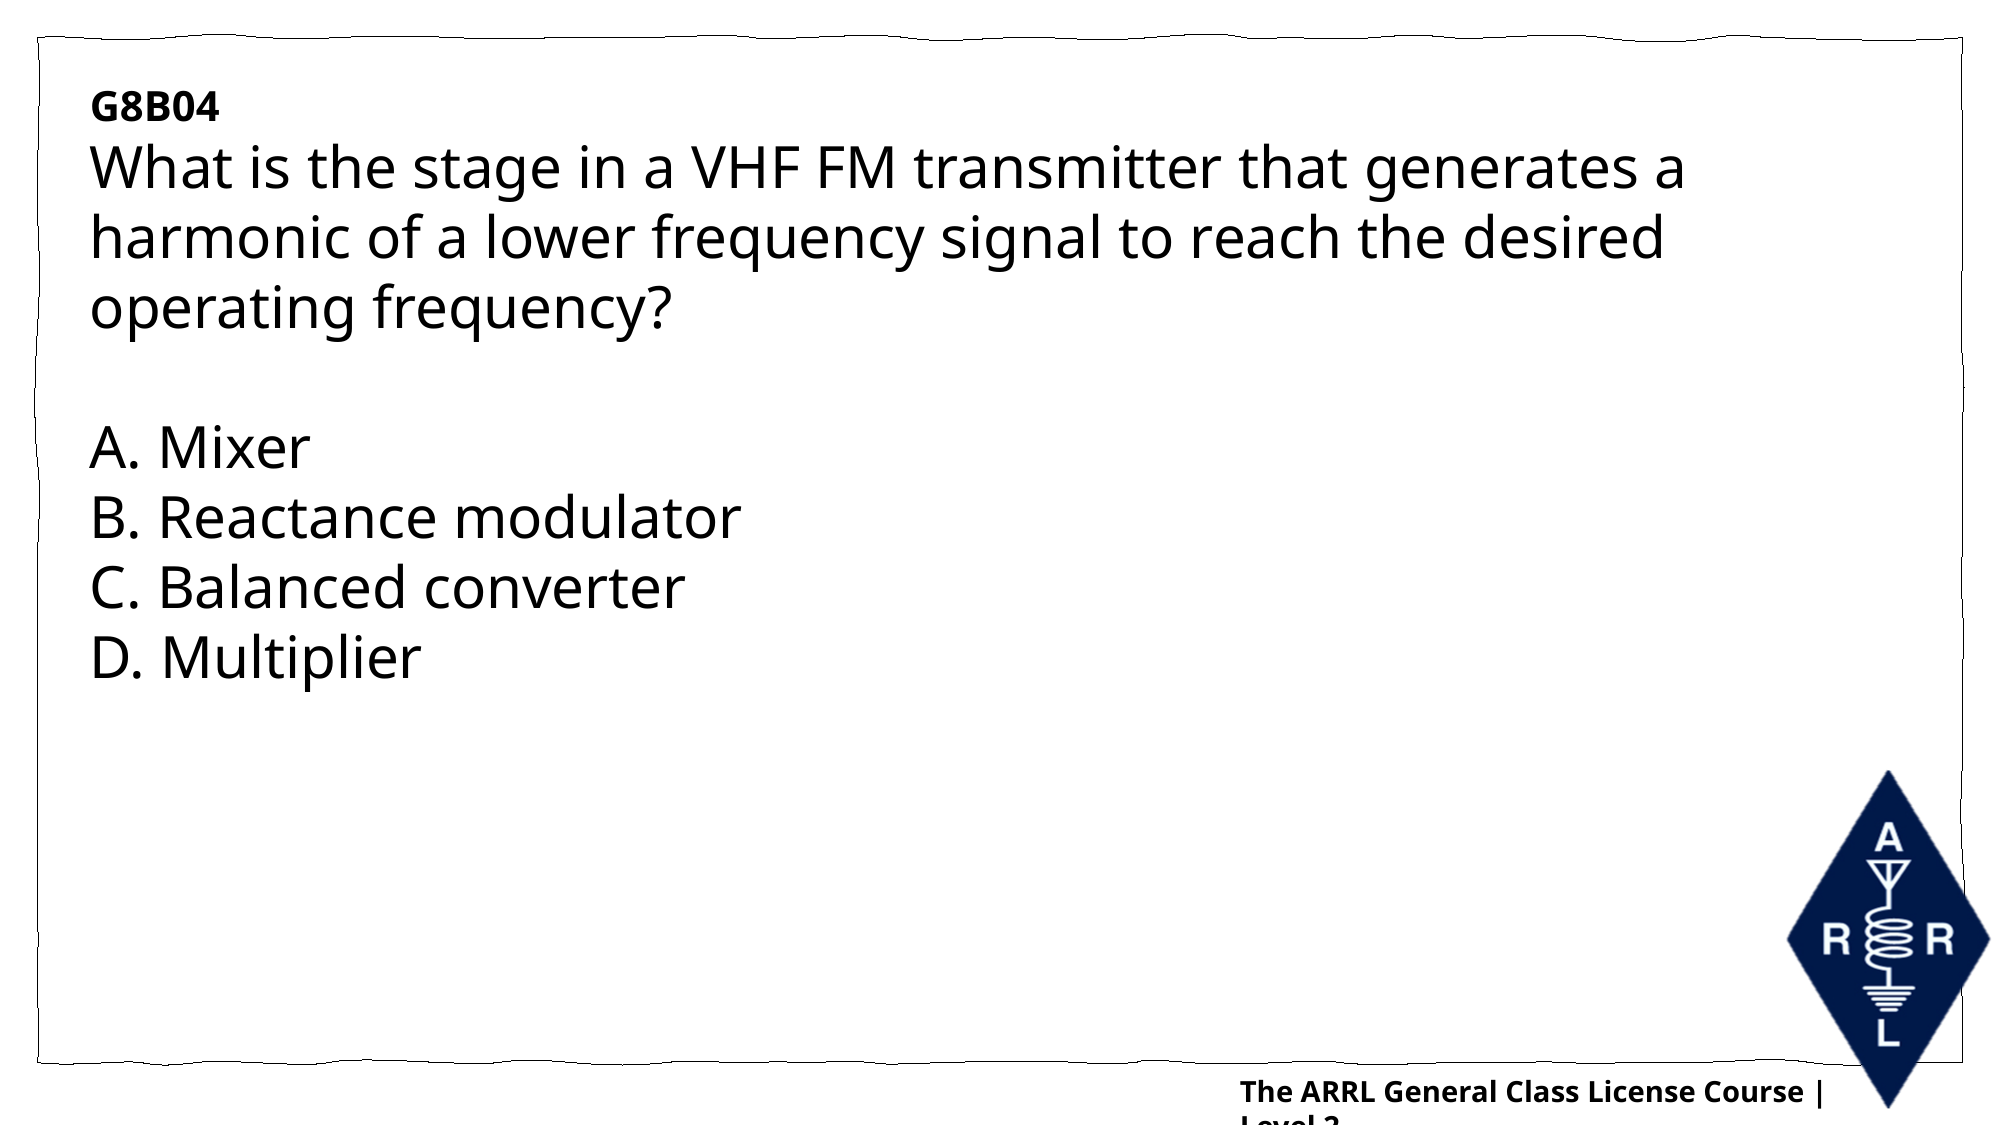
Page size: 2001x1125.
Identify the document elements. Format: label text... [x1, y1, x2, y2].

text_box G8B04 What is the stage in a VHF FM transmitter that generates a harmonic of a lower frequency signal to reach the desired operating frequency? A. Mixer B. Reactance modulator C. Balanced converter D. Multiplier [75, 72, 1850, 698]
picture [1773, 752, 1999, 1125]
